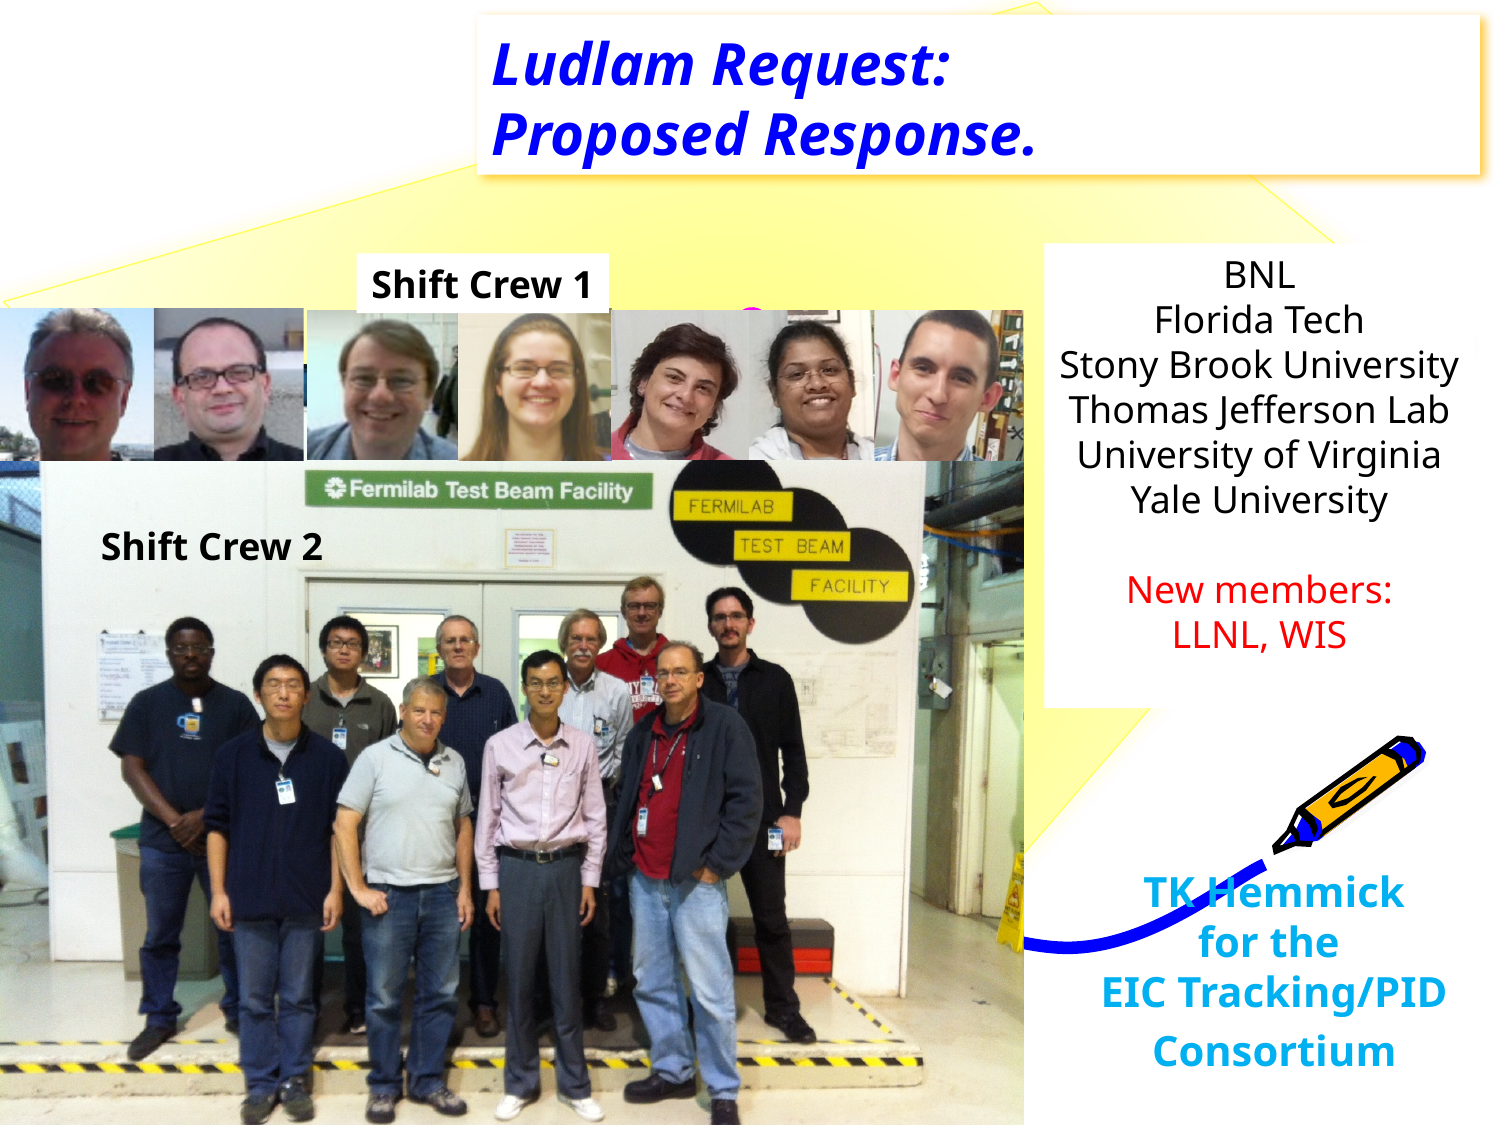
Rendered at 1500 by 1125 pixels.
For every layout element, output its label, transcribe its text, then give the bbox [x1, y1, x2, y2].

text_box BNL Florida Tech Stony Brook University Thomas Jefferson Lab University of Virginia Yale University New members: LLNL, WIS [1044, 243, 1475, 709]
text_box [0, 308, 1024, 461]
picture [0, 461, 1024, 1125]
title Ludlam Request: Proposed Response. [476, 14, 1481, 175]
subtitle TK Hemmick for the EIC Tracking/PID Consortium [1037, 858, 1500, 1078]
text_box Shift Crew 1 [356, 253, 609, 307]
